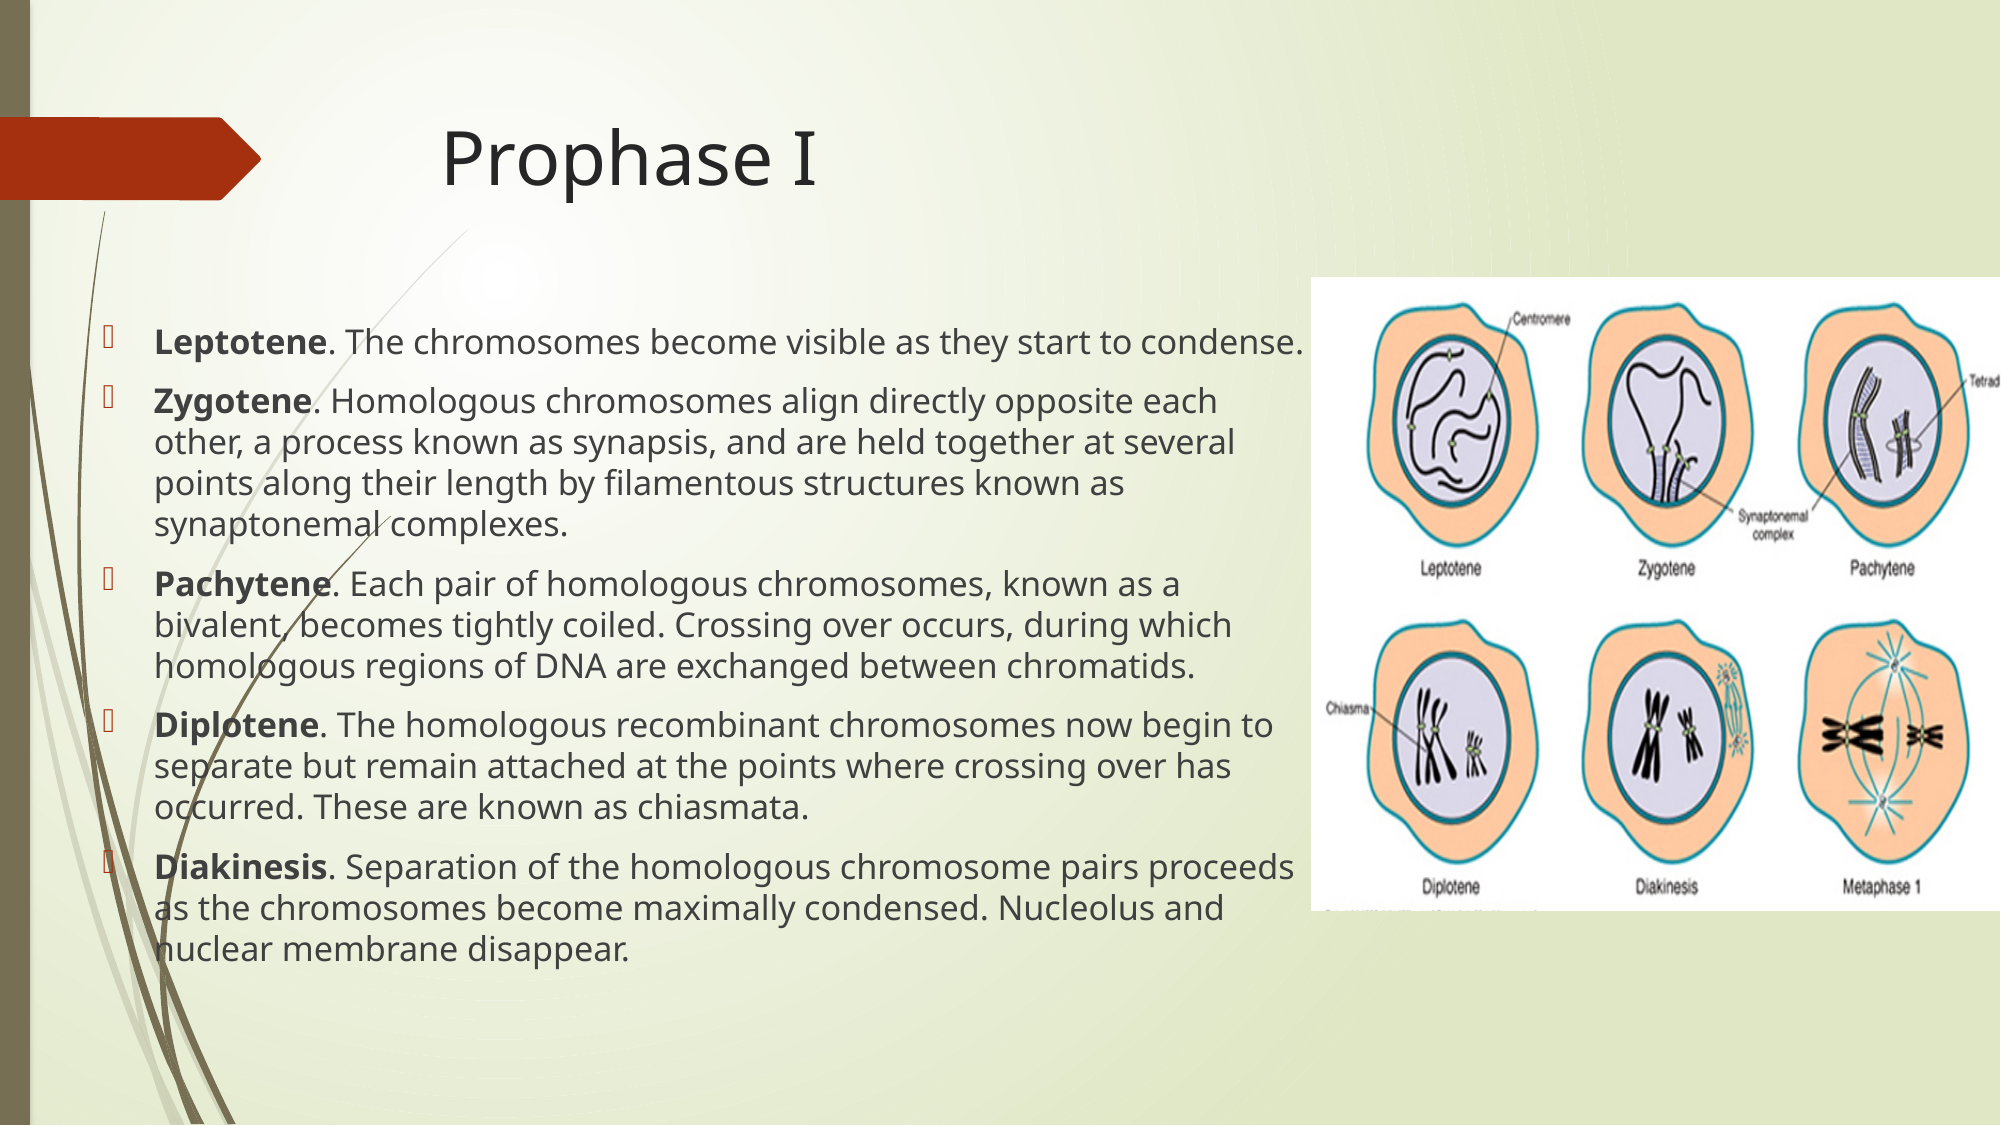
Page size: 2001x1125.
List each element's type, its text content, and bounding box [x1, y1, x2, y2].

picture [1310, 277, 2001, 912]
title Prophase I [425, 102, 1888, 312]
list Leptotene. The chromosomes become visible as they start to condense. Zygotene. Homologous chromosomes align directly opposite each other, a process known as synapsis, and are held together at several points along their length by filamentous structures known as synaptonemal complexes. Pachytene. Each pair of homologous chromosomes, known as a bivalent, becomes tightly coiled. Crossing over occurs, during which homologous regions of DNA are exchanged between chromatids. Diplotene. The homologous recombinant chromosomes now begin to separate but remain attached at the points where crossing over has occurred. These are known as chiasmata. Diakinesis. Separation of the homologous chromosome pairs proceeds as the chromosomes become maximally condensed. Nucleolus and nuclear membrane disappear. [87, 312, 1325, 1023]
